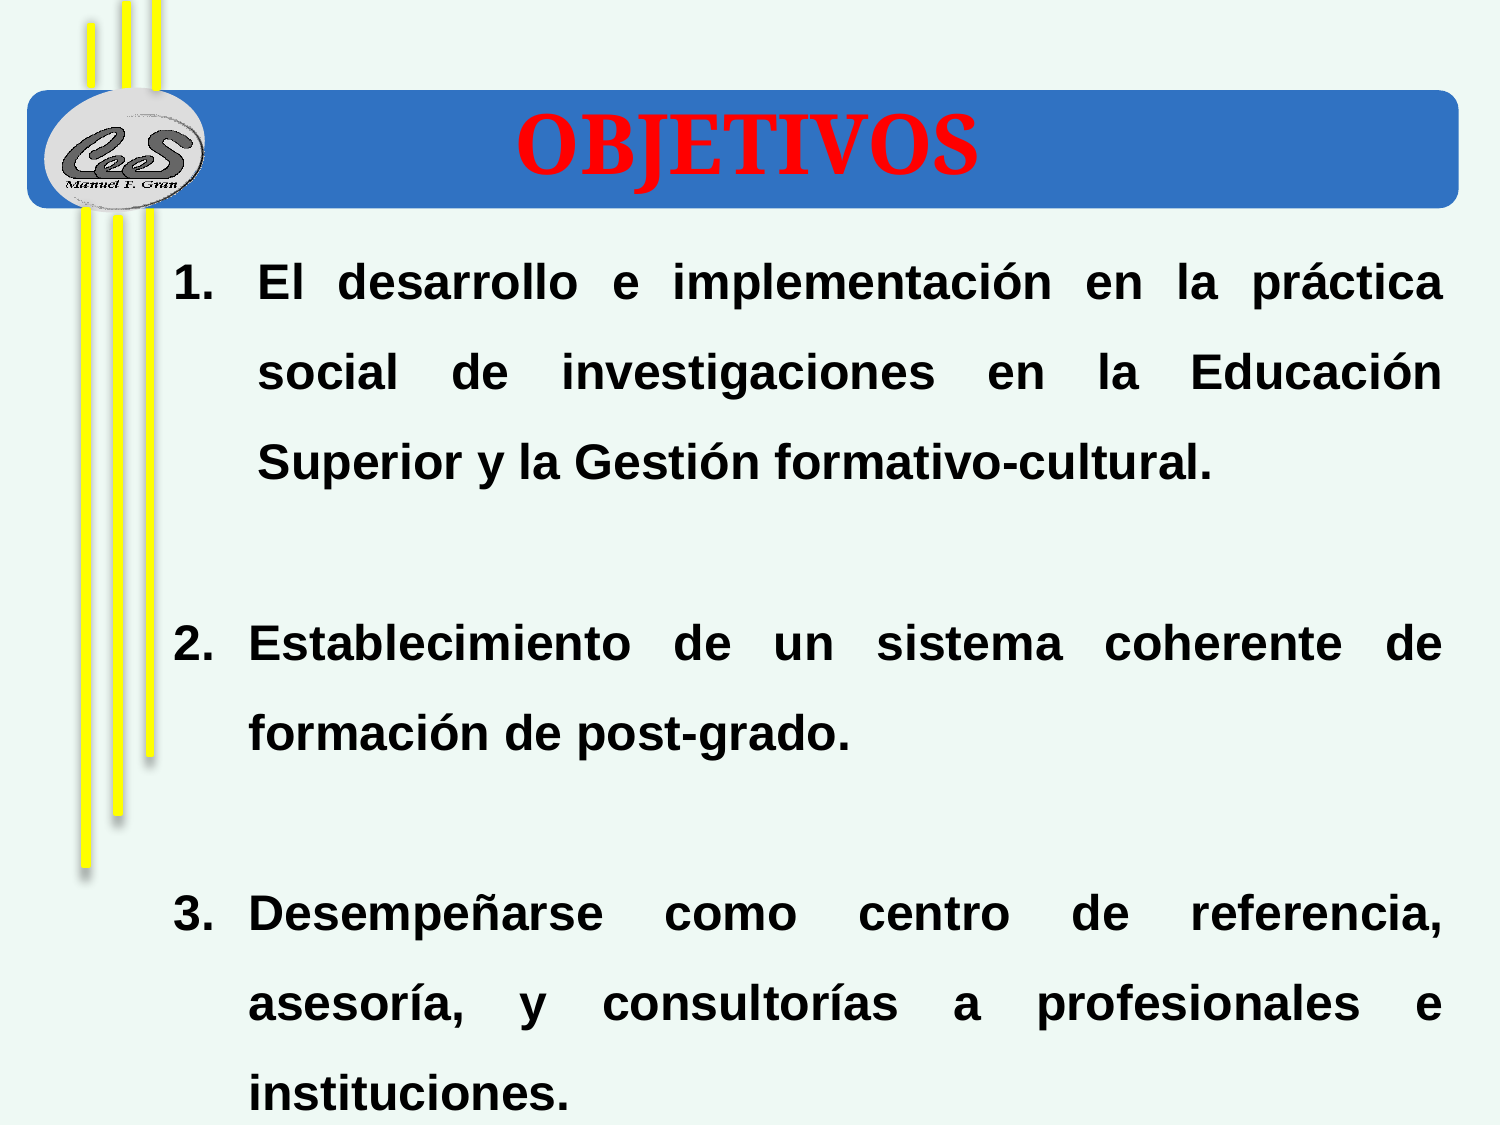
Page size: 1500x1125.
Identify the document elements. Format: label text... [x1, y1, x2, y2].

text_box El desarrollo e implementación en la práctica social de investigaciones en la Educación Superior y la Gestión formativo-cultural. Establecimiento de un sistema coherente de formación de post-grado. Desempeñarse como centro de referencia, asesoría, y consultorías a profesionales e instituciones. [158, 874, 1459, 1125]
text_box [26, 0, 1459, 867]
